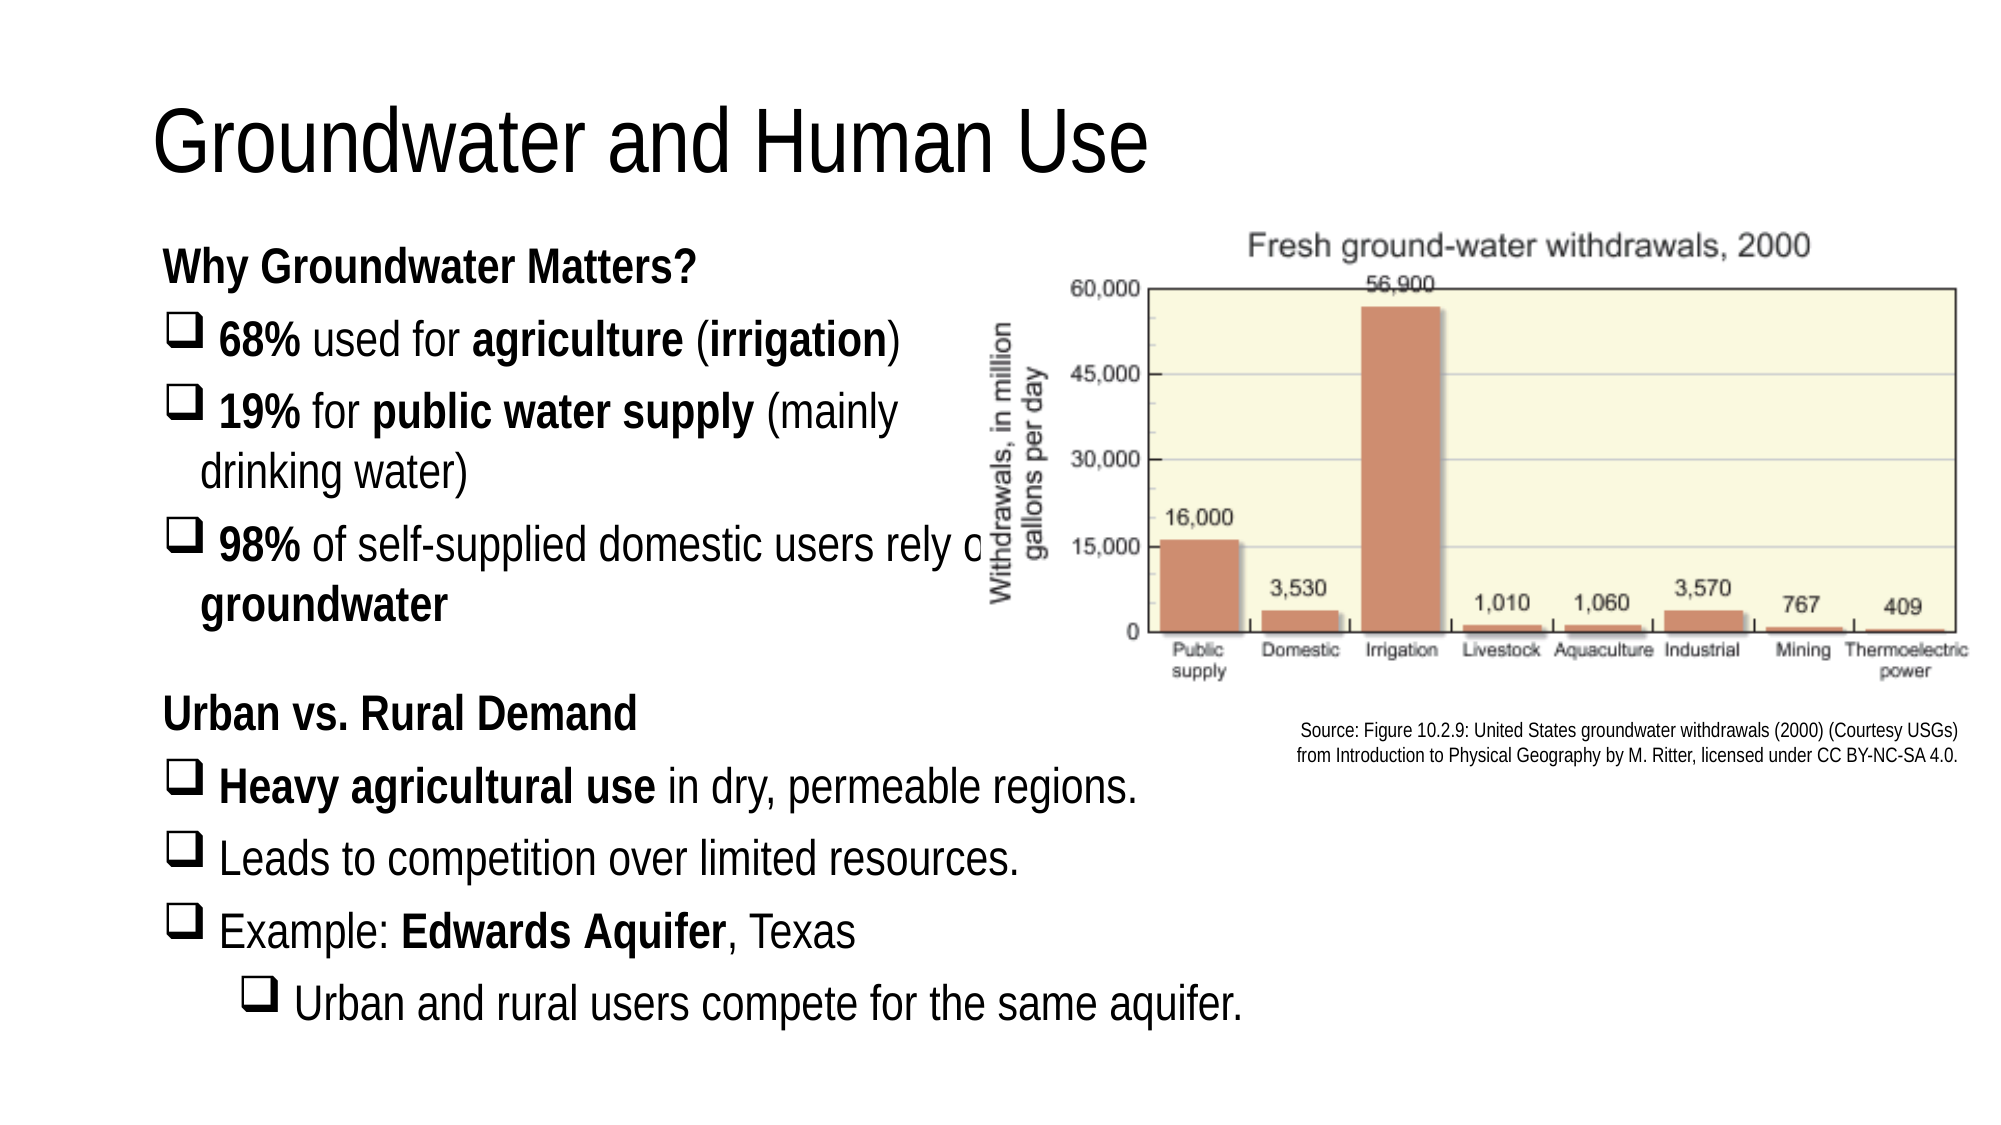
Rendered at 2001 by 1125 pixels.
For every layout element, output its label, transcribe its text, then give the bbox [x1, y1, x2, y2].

title Groundwater and Human Use [137, 59, 1863, 227]
text_box Source: Figure 10.2.9: United States groundwater withdrawals (2000) (Courtesy USGs) from Introduction to Physical Geography by M. Ritter, licensed under CC BY-NC-SA 4.0. [1254, 709, 1974, 775]
picture [980, 226, 1974, 688]
text_box Urban vs. Rural Demand Heavy agricultural use in dry, permeable regions. Leads to competition over limited resources. Example: Edwards Aquifer, Texas Urban and rural users compete for the same aquifer. [147, 673, 1298, 1066]
list Why Groundwater Matters? 68% used for agriculture (irrigation) 19% for public water supply (mainly drinking water) 98% of self-supplied domestic users rely on groundwater [147, 226, 980, 538]
